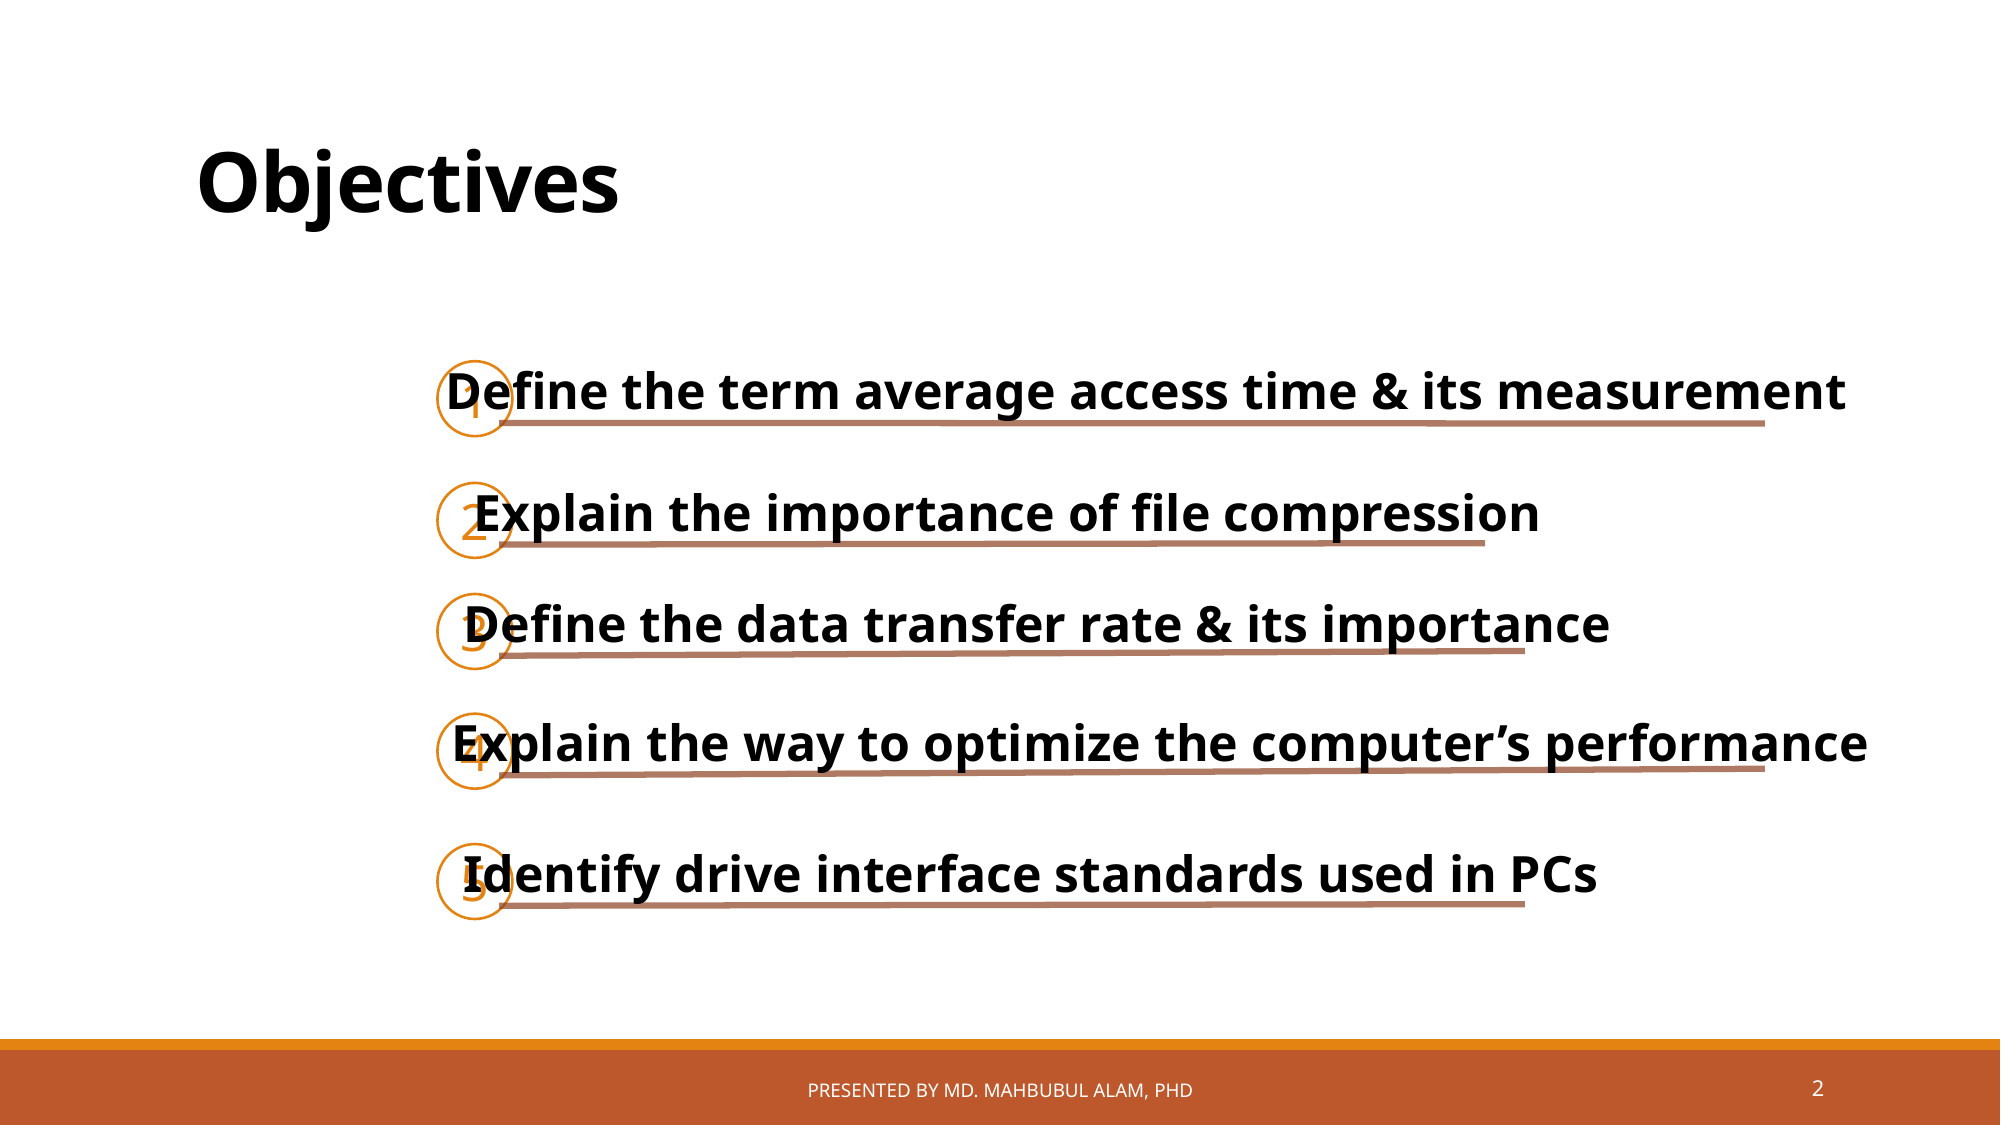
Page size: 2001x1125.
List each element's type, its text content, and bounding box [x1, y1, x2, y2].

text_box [436, 351, 1766, 437]
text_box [436, 473, 1500, 559]
footer Presented by Md. Mahbubul Alam, PhD [604, 1059, 1396, 1120]
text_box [436, 584, 1547, 670]
slide_number 2 [1624, 1059, 1840, 1120]
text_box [436, 703, 1793, 790]
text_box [436, 834, 1535, 920]
title Objectives [180, 112, 1830, 237]
